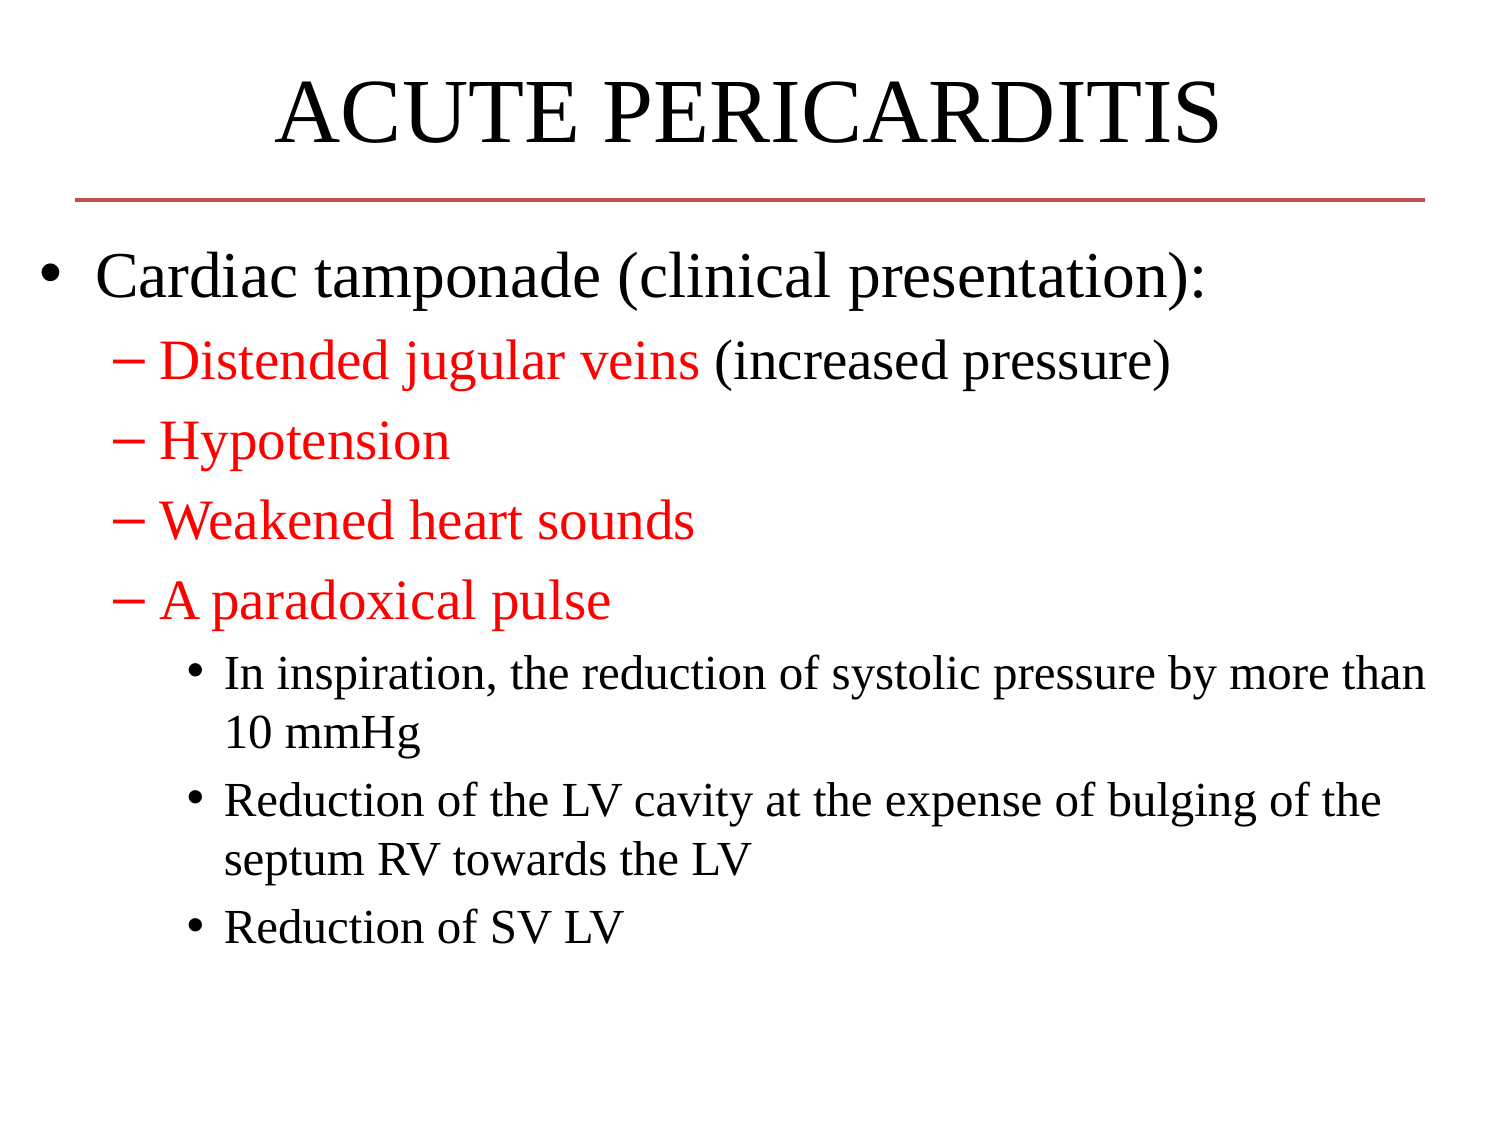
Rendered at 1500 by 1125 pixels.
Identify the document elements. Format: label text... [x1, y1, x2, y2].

title ACUTE PERICARDITIS [74, 12, 1426, 199]
list Cardiac tamponade (clinical presentation): Distended jugular veins (increased pressure) Hypotension Weakened heart sounds A paradoxical pulse In inspiration, the reduction of systolic pressure by more than 10 mmHg Reduction of the LV cavity at the expense of bulging of the septum RV towards the LV Reduction of SV LV [24, 224, 1500, 968]
